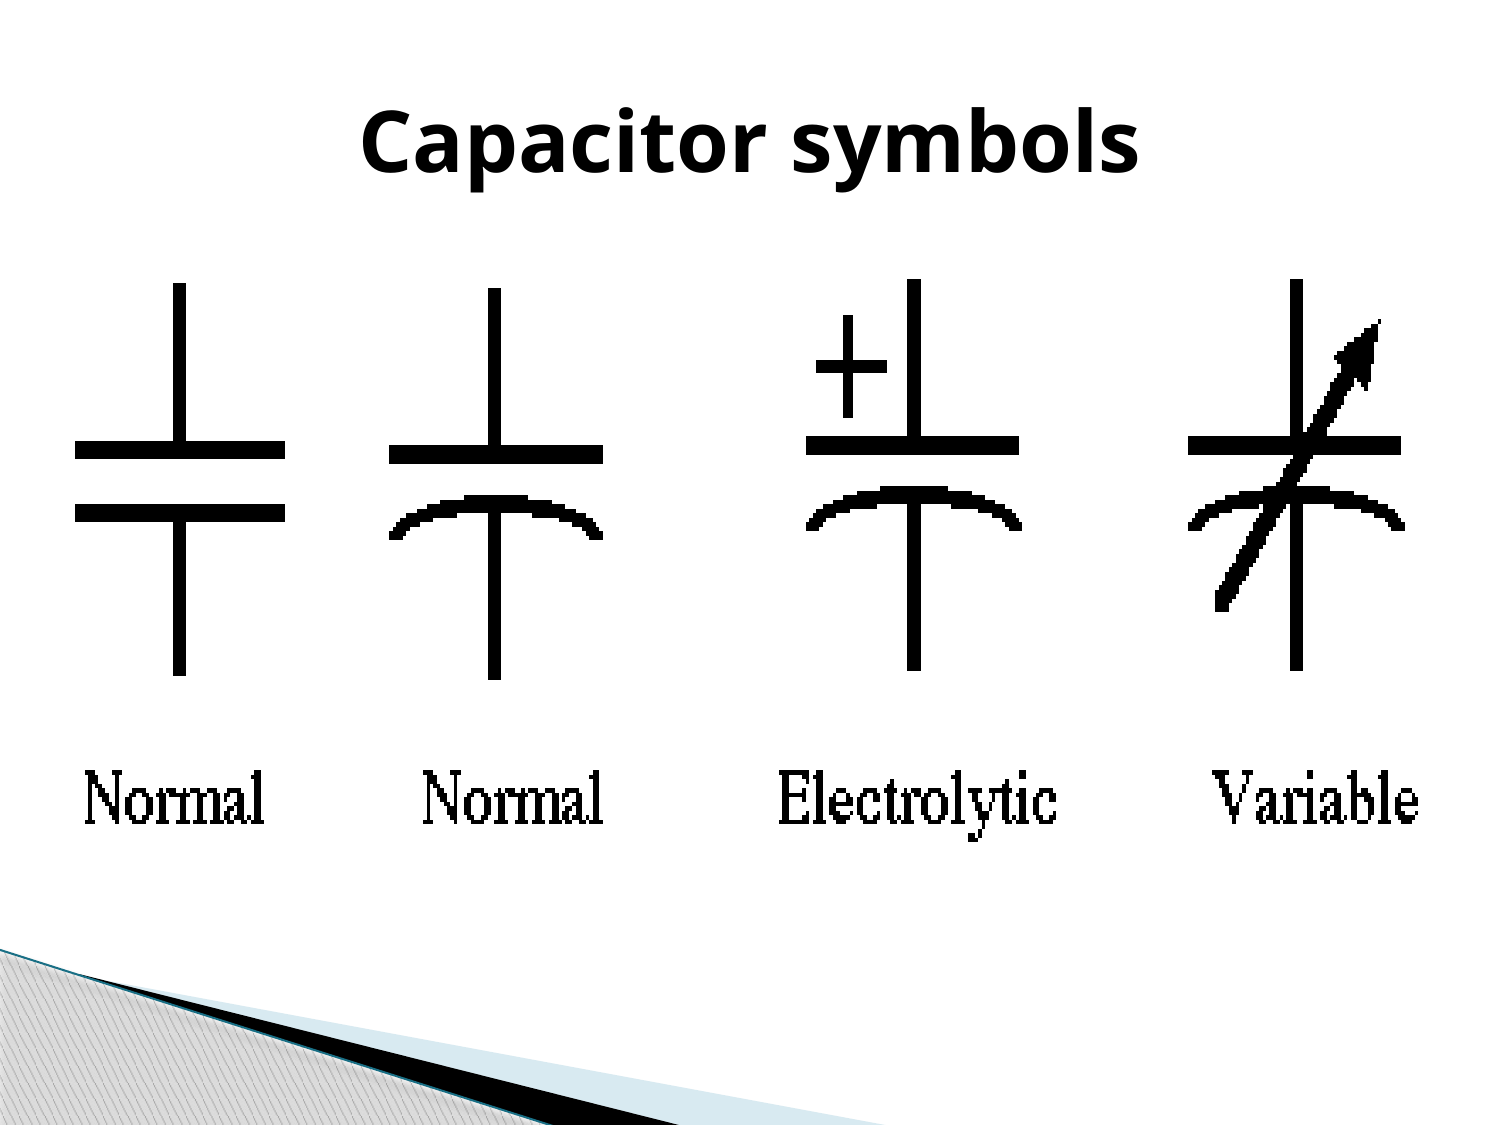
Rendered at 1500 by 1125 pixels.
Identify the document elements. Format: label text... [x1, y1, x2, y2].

picture [65, 234, 1446, 880]
title Capacitor symbols [75, 45, 1425, 233]
